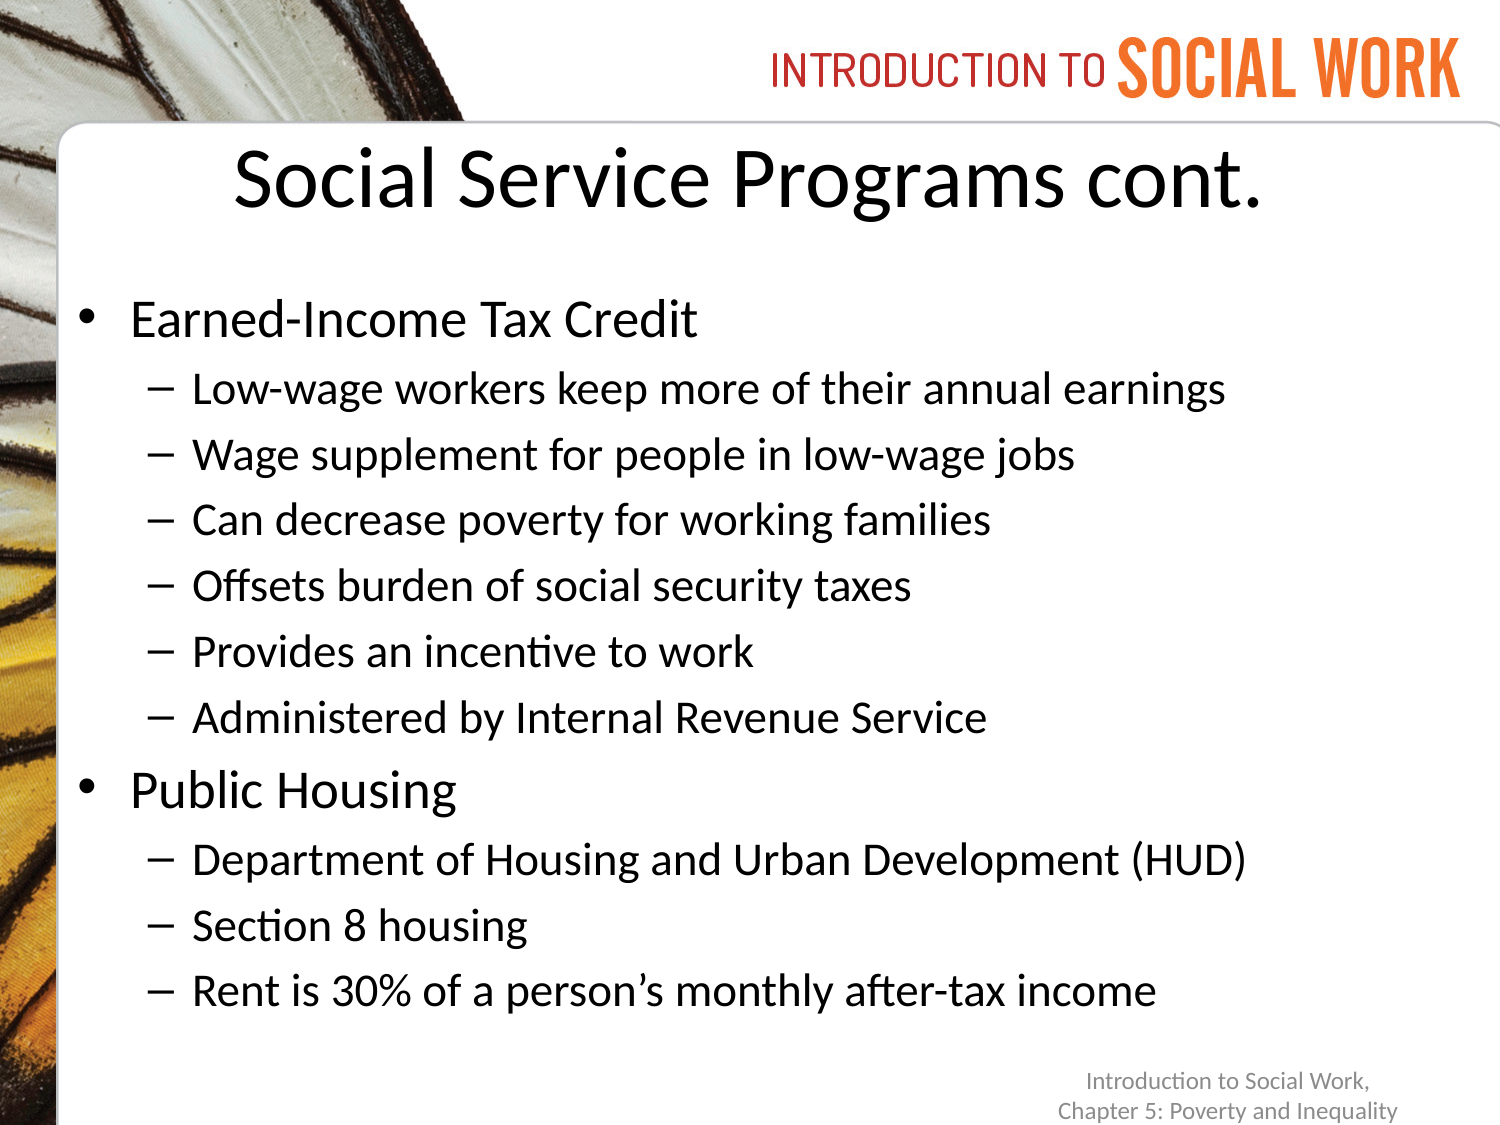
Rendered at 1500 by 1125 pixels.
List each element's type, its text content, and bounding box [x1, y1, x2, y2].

list Earned-Income Tax Credit Low-wage workers keep more of their annual earnings Wage supplement for people in low-wage jobs Can decrease poverty for working families Offsets burden of social security taxes Provides an incentive to work Administered by Internal Revenue Service Public Housing Department of Housing and Urban Development (HUD) Section 8 housing Rent is 30% of a person’s monthly after-tax income [62, 275, 1500, 1025]
title Social Service Programs cont. [75, 112, 1425, 233]
picture [0, 0, 1500, 1125]
footer Introduction to Social Work, Chapter 5: Poverty and Inequality [987, 1065, 1475, 1125]
